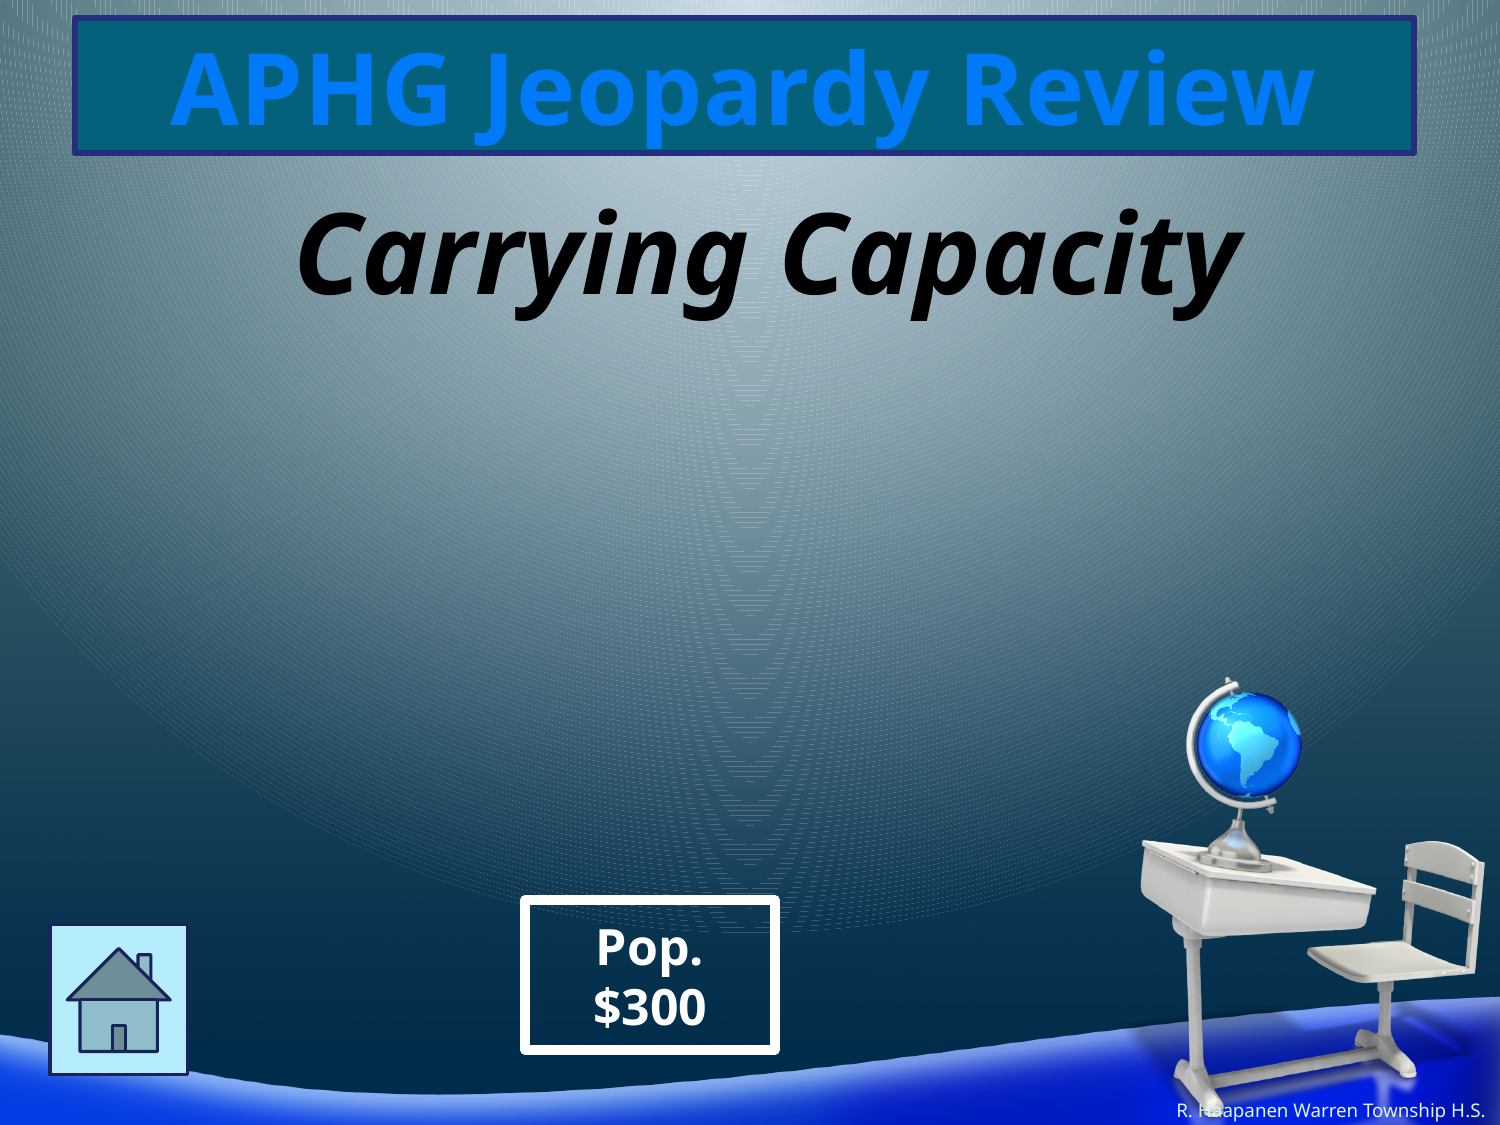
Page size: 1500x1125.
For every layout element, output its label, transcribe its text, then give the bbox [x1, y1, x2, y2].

footer R. Haapanen Warren Township H.S. [1025, 1091, 1500, 1125]
text_box [48, 923, 189, 1076]
list Carrying Capacity [33, 174, 1500, 250]
text_box Pop. $300 [525, 899, 775, 1050]
picture [0, 0, 1500, 1125]
